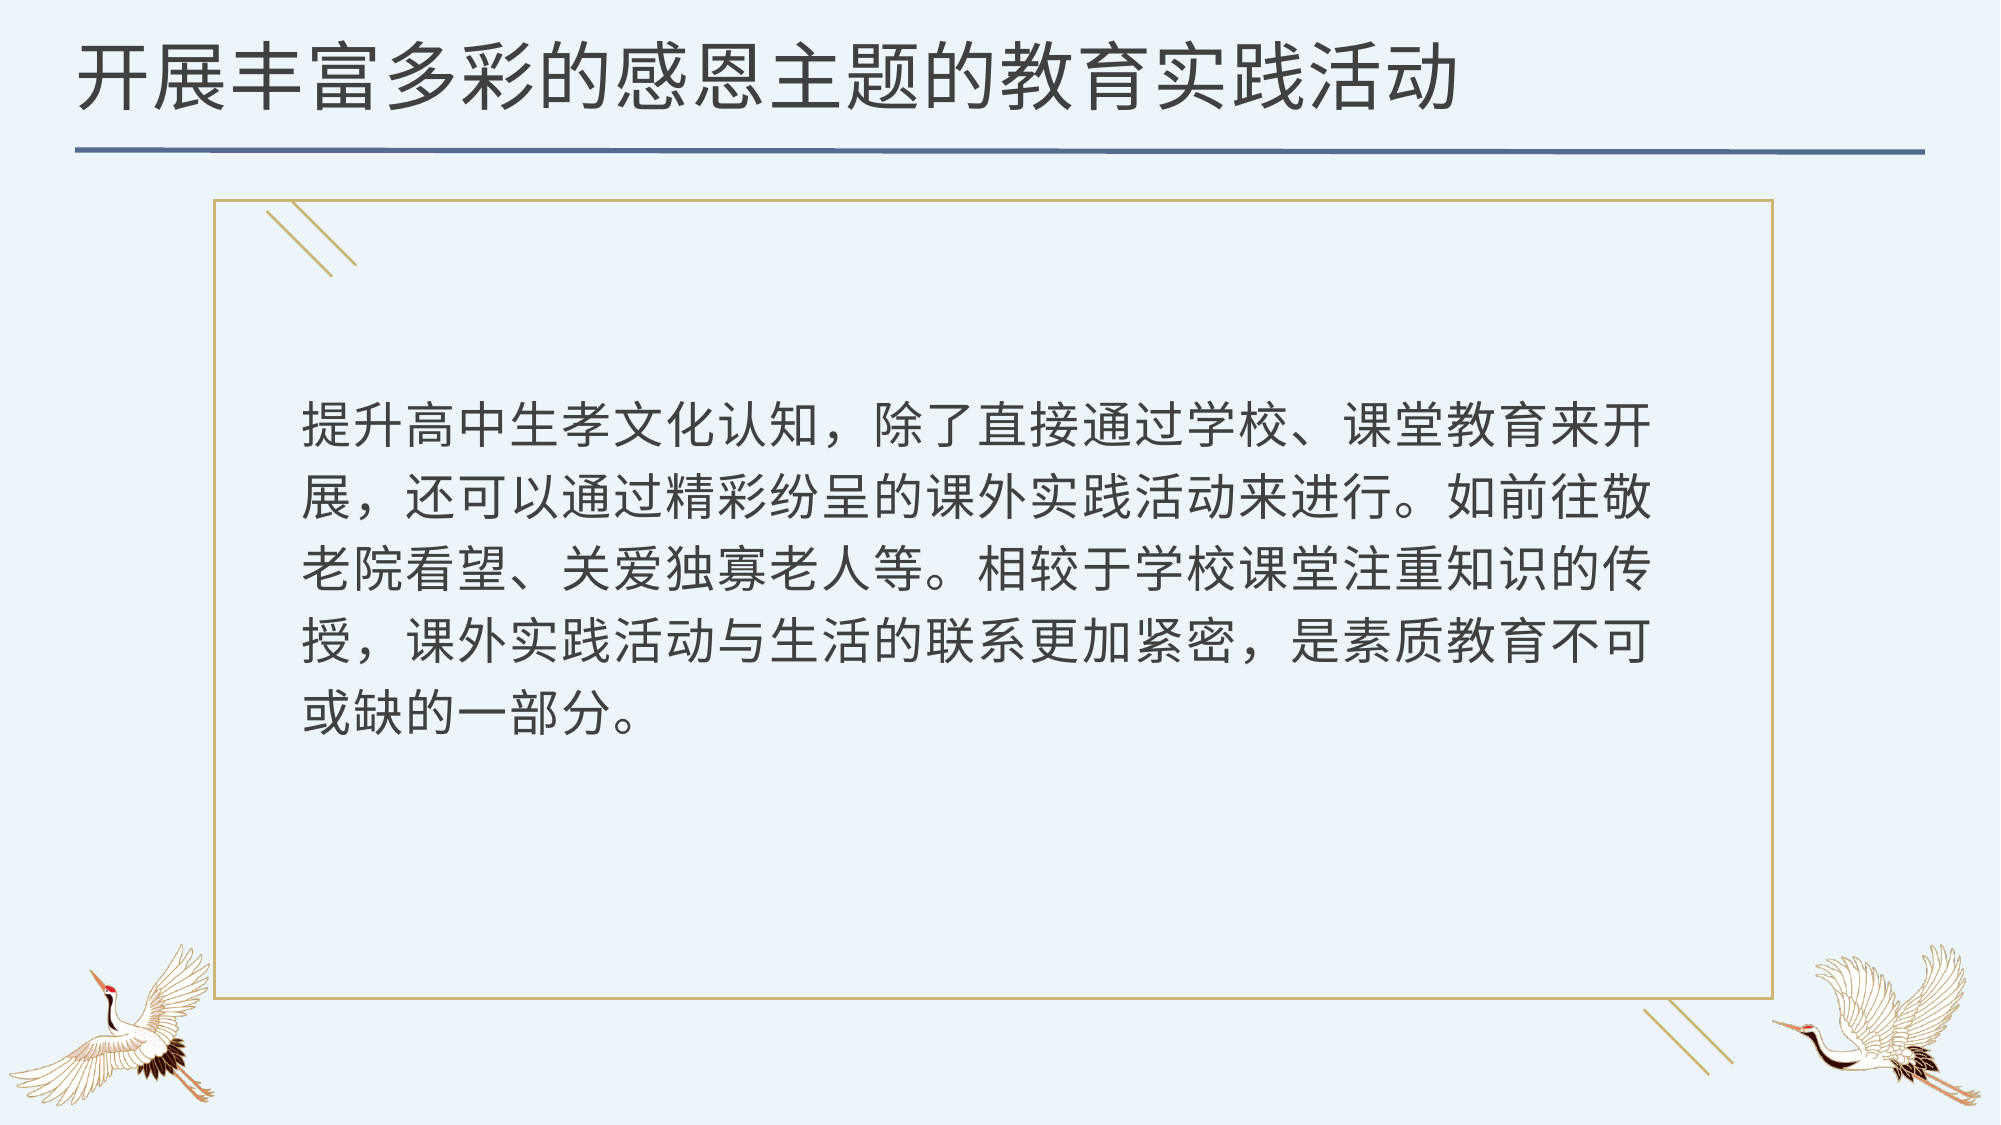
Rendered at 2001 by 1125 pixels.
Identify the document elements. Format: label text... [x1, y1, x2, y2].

text_box [214, 199, 1774, 999]
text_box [1667, 998, 1734, 1064]
picture [1772, 944, 1981, 1106]
picture [9, 944, 215, 1106]
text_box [266, 211, 333, 277]
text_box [290, 199, 357, 266]
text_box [74, 149, 1925, 153]
text_box 开展丰富多彩的感恩主题的教育实践活动 [75, 24, 1925, 125]
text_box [1643, 1009, 1710, 1075]
text_box 提升高中生孝文化认知，除了直接通过学校、课堂教育来开展，还可以通过精彩纷呈的课外实践活动来进行。如前往敬老院看望、关爱独寡老人等。相较于学校课堂注重知识的传授，课外实践活动与生活的联系更加紧密，是素质教育不可或缺的一部分。 [290, 210, 1700, 913]
